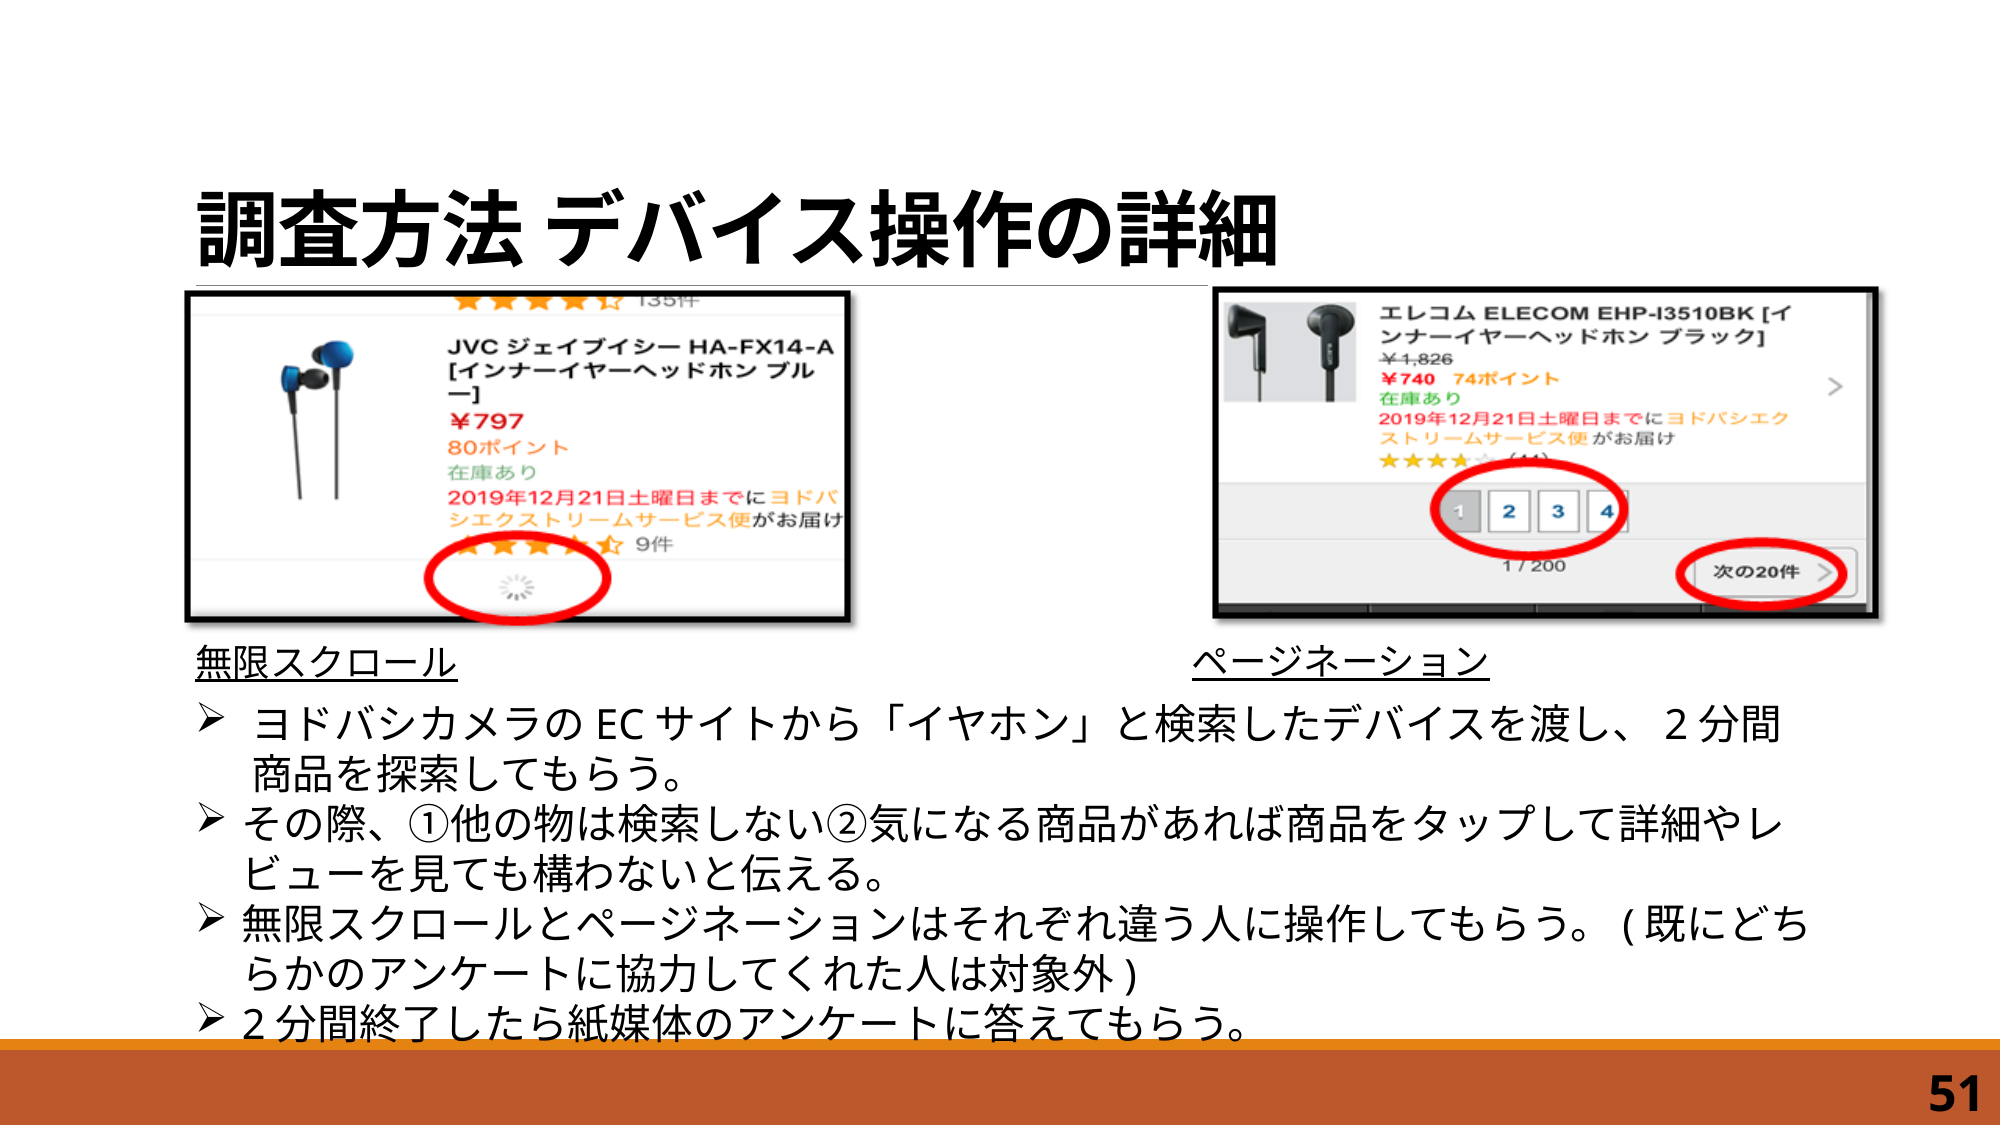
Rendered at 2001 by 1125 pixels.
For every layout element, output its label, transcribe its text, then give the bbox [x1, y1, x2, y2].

title 調査方法 デバイス操作の詳細 [180, 47, 1830, 285]
slide_number 51 [1784, 1065, 2000, 1125]
text_box ページネーション [1176, 630, 1514, 690]
text_box 無限スクロール [180, 644, 483, 690]
picture [1207, 282, 1893, 634]
text_box ヨドバシカメラのECサイトから「イヤホン」と検索したデバイスを渡し、2分間商品を探索してもらう。 その際、①他の物は検索しない②気になる商品があれば商品をタップして詳細やレビューを見ても構わないと伝える。 無限スクロールとページネーションはそれぞれ違う人に操作してもらう。(既にどちらかのアンケートに協力してくれた人は対象外) 2分間終了したら紙媒体のアンケートに答えてもらう。 [179, 690, 1830, 1056]
picture [179, 286, 865, 638]
